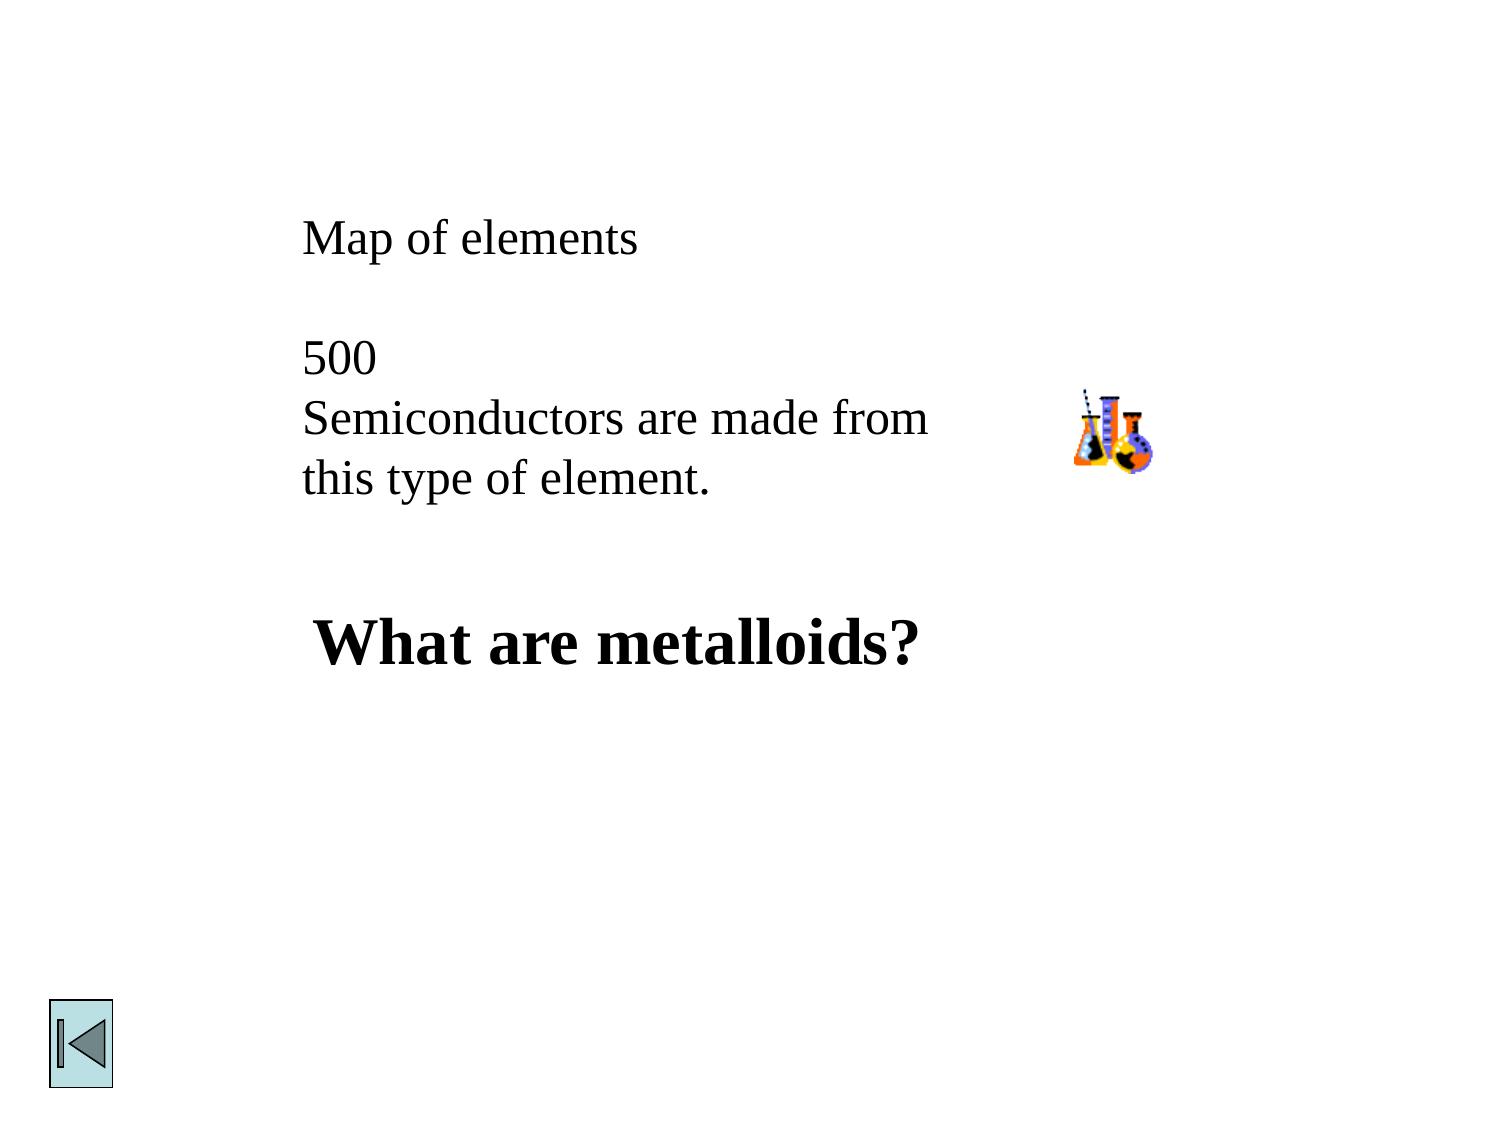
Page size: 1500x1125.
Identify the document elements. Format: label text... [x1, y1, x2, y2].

text_box What are metalloids? [297, 590, 1338, 686]
picture [1074, 387, 1158, 474]
text_box Map of elements 500 Semiconductors are made from this type of element. [287, 196, 975, 512]
